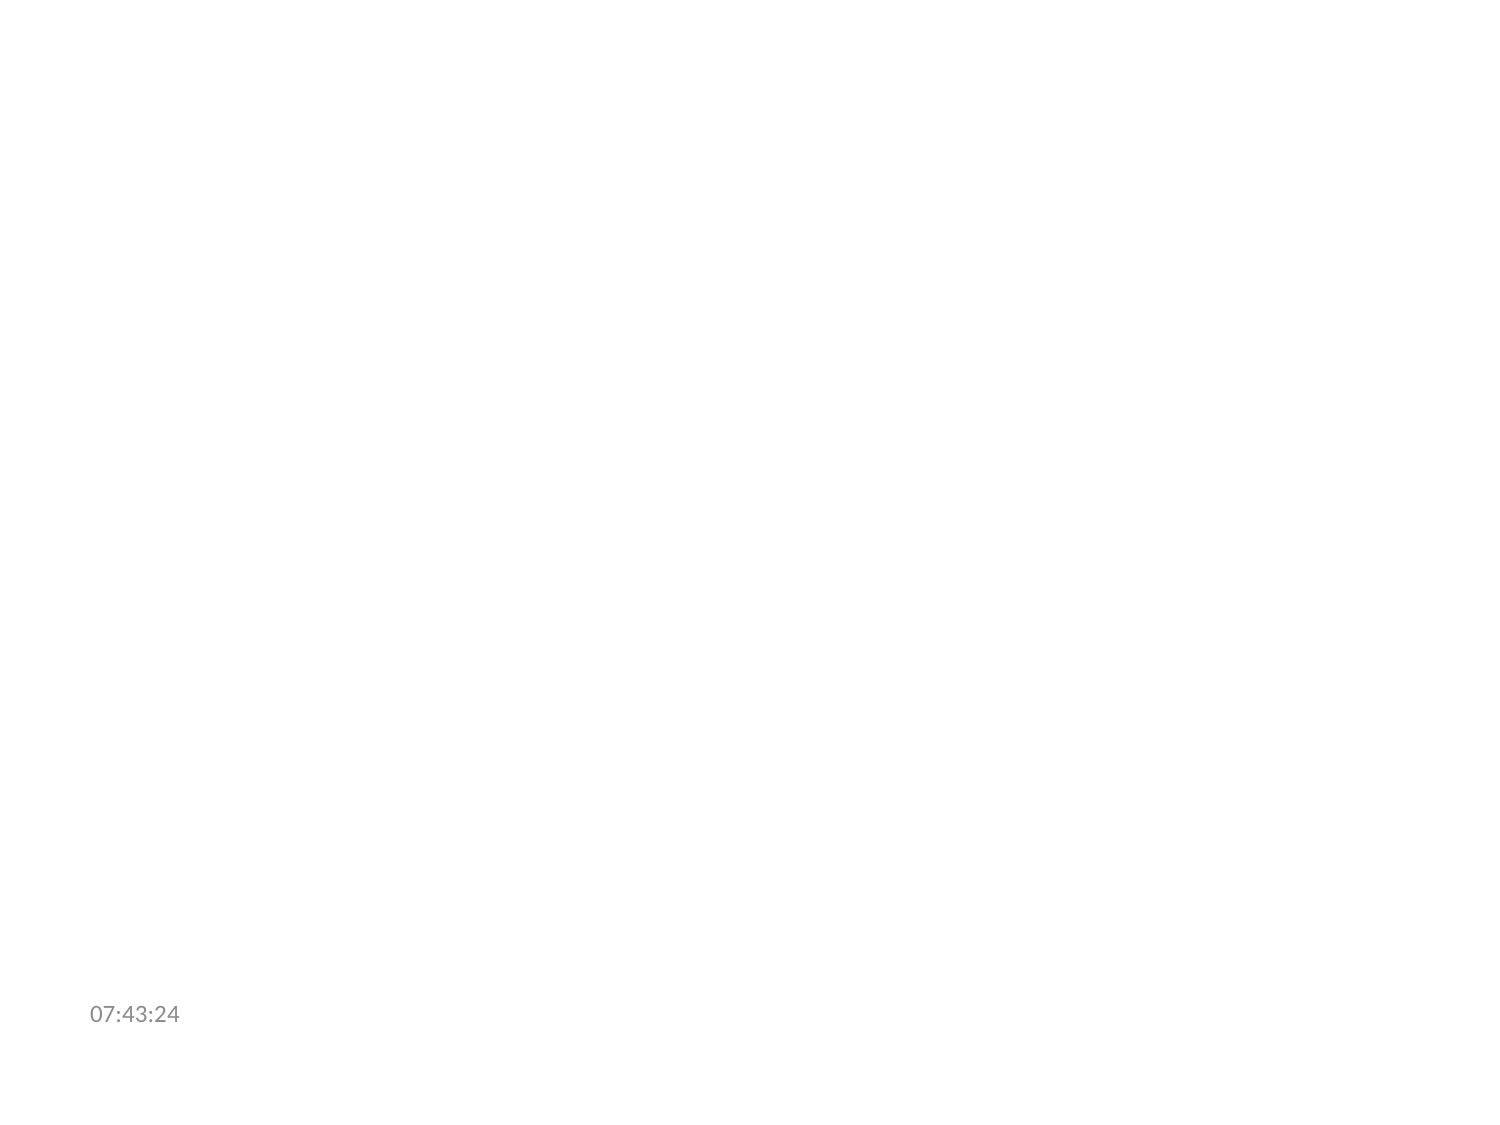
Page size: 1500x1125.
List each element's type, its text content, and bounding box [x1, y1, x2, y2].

text_box 15:35:09 [75, 982, 425, 1043]
